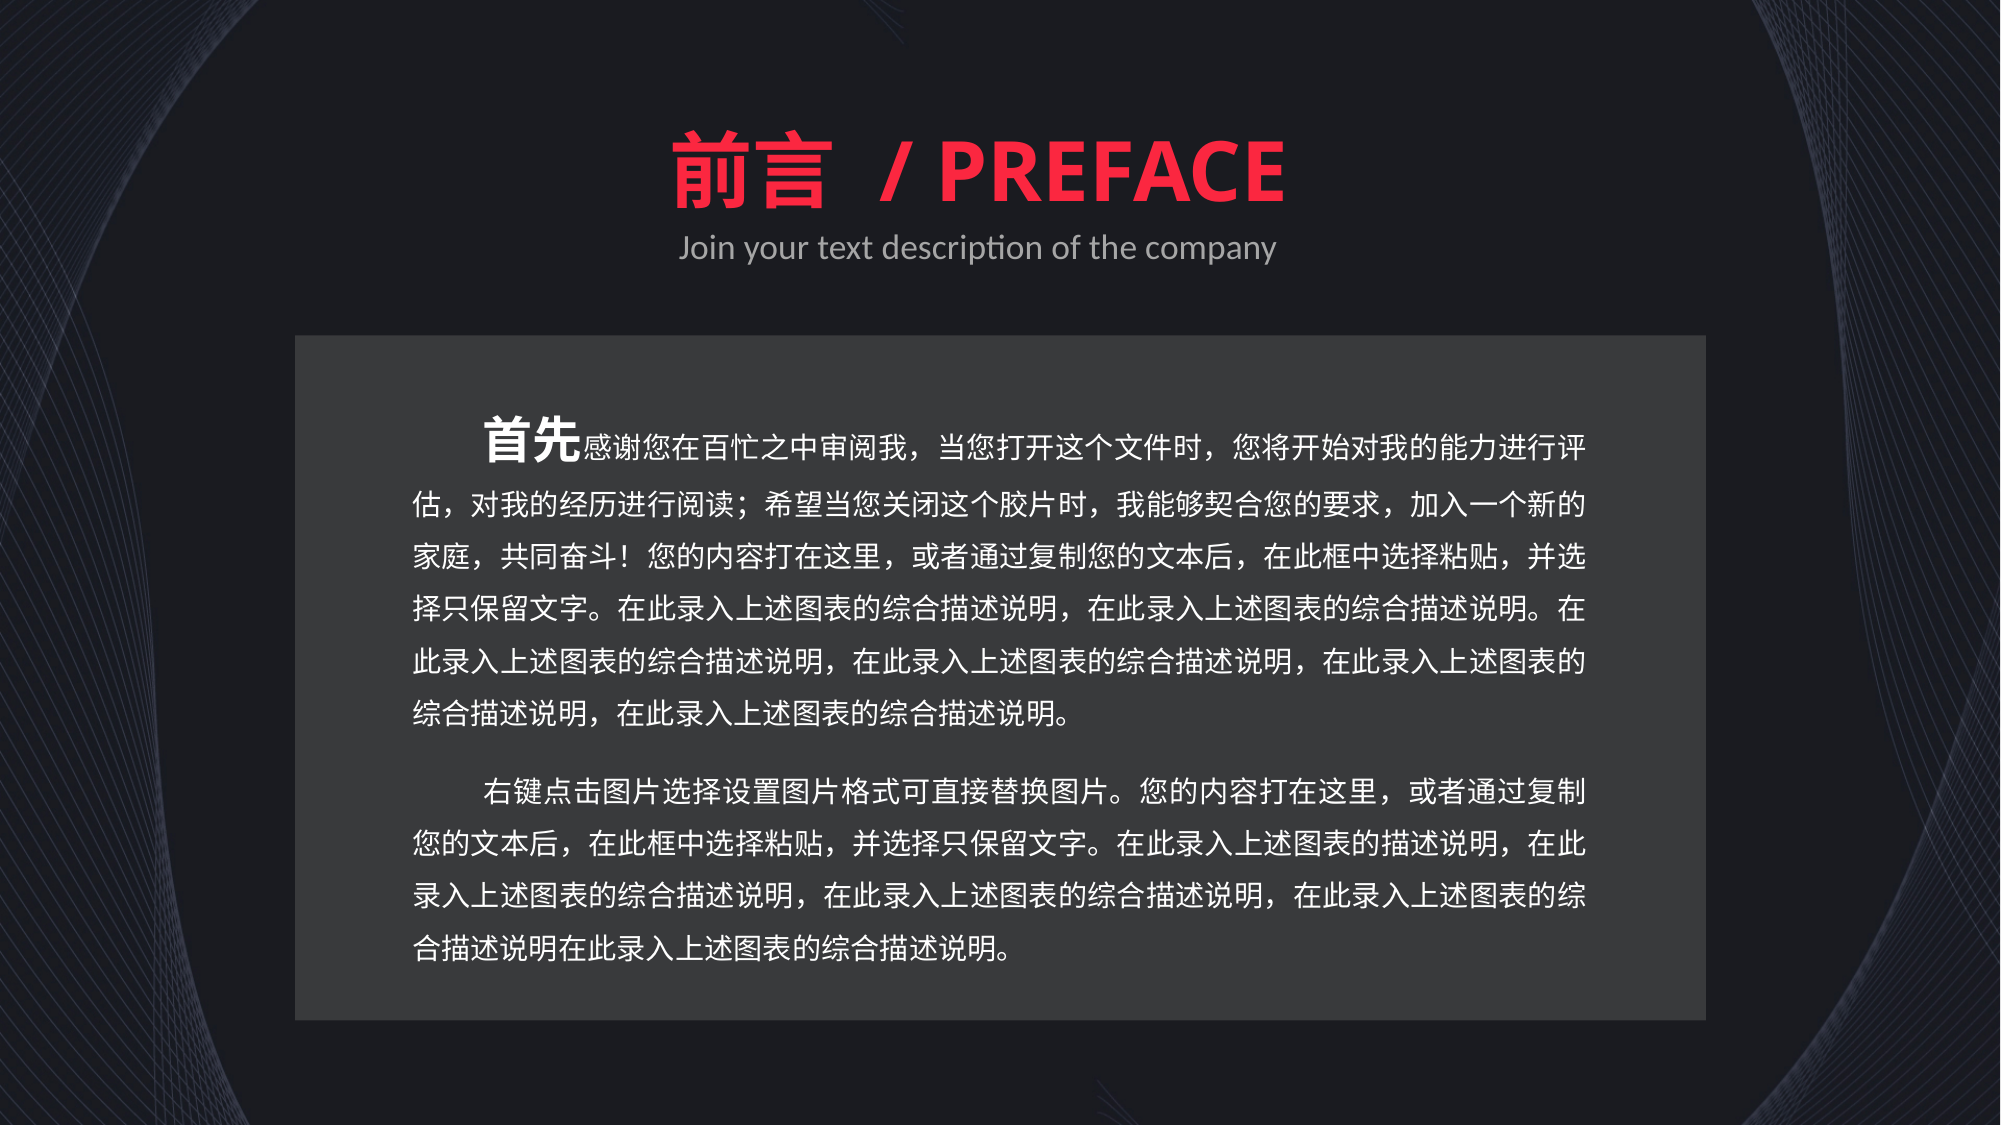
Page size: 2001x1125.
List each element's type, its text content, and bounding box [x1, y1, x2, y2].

picture [0, 0, 2001, 1125]
text_box [293, 333, 1708, 1023]
text_box Join your text description of the company [507, 211, 1450, 291]
text_box 前言 / PREFACE [508, 71, 1450, 260]
text_box 首先感谢您在百忙之中审阅我，当您打开这个文件时，您将开始对我的能力进行评估，对我的经历进行阅读；希望当您关闭这个胶片时，我能够契合您的要求，加入一个新的家庭，共同奋斗！您的内容打在这里，或者通过复制您的文本后，在此框中选择粘贴，并选择只保留文字。在此录入上述图表的综合描述说明，在此录入上述图表的综合描述说明。在此录入上述图表的综合描述说明，在此录入上述图表的综合描述说明，在此录入上述图表的综合描述说明，在此录入上述图表的综合描述说明。 右键点击图片选择设置图片格式可直接替换图片。您的内容打在这里，或者通过复制您的文本后，在此框中选择粘贴，并选择只保留文字。在此录入上述图表的描述说明，在此录入上述图表的综合描述说明，在此录入上述图表的综合描述说明，在此录入上述图表的综合描述说明在此录入上述图表的综合描述说明。 [397, 370, 1603, 973]
